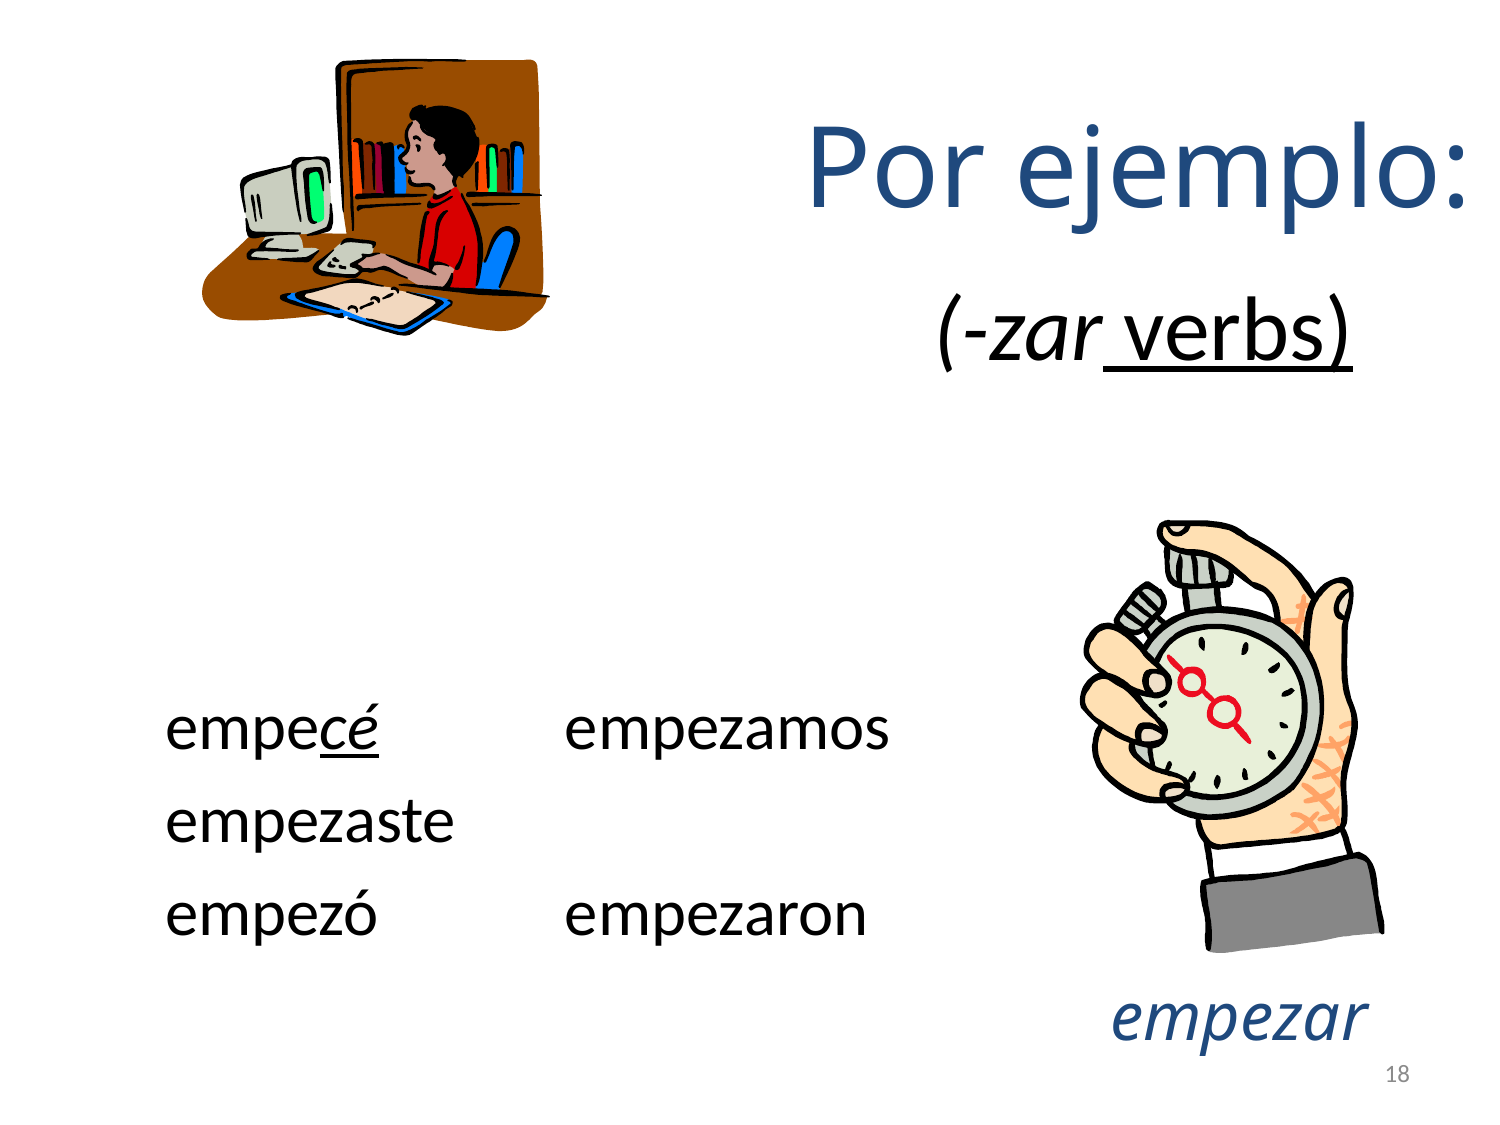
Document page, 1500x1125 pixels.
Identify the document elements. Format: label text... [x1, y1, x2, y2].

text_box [1074, 512, 1393, 1062]
text_box Por ejemplo: [788, 87, 1488, 238]
list empezamos empezaron [549, 675, 1025, 963]
title (-zar verbs) [862, 262, 1425, 385]
list empecé empezaste empezó [150, 675, 538, 963]
slide_number 18 [1074, 1042, 1425, 1103]
picture [199, 55, 551, 338]
